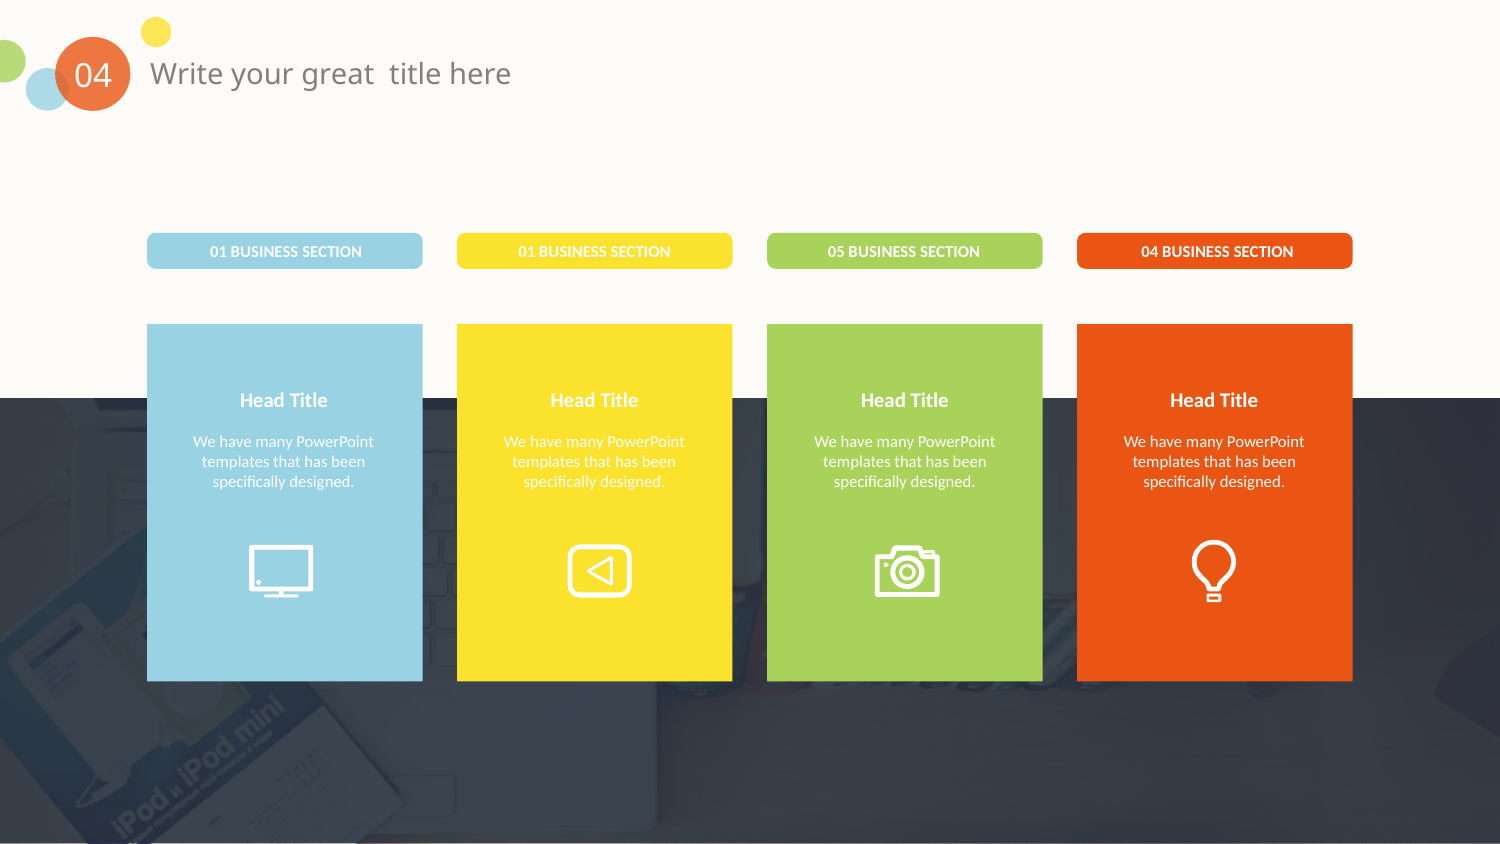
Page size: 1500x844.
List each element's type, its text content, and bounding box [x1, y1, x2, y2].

text_box [249, 544, 314, 598]
text_box [140, 16, 172, 48]
text_box [457, 324, 733, 682]
text_box 05 BUSINESS SECTION [813, 233, 996, 268]
text_box Head Title We have many PowerPoint templates that has been specifically designed. [165, 386, 402, 492]
text_box [55, 36, 131, 111]
text_box [25, 67, 66, 111]
text_box 04 [65, 53, 121, 94]
text_box [767, 324, 1043, 682]
text_box Write your great title here [150, 55, 606, 91]
text_box [147, 232, 423, 269]
text_box 01 BUSINESS SECTION [503, 233, 686, 268]
text_box [1206, 593, 1222, 603]
text_box [457, 232, 733, 269]
text_box [874, 545, 940, 597]
text_box 04 BUSINESS SECTION [1126, 233, 1309, 268]
text_box Head Title We have many PowerPoint templates that has been specifically designed. [1096, 386, 1333, 492]
text_box Head Title We have many PowerPoint templates that has been specifically designed. [476, 386, 713, 492]
text_box Head Title We have many PowerPoint templates that has been specifically designed. [786, 386, 1024, 492]
text_box [1077, 324, 1353, 682]
text_box [147, 324, 423, 682]
text_box [767, 232, 1043, 269]
text_box [1191, 539, 1237, 592]
text_box [567, 544, 632, 598]
text_box [0, 39, 26, 83]
text_box 01 BUSINESS SECTION [195, 233, 378, 268]
text_box [0, 398, 1500, 844]
text_box [1077, 232, 1353, 269]
